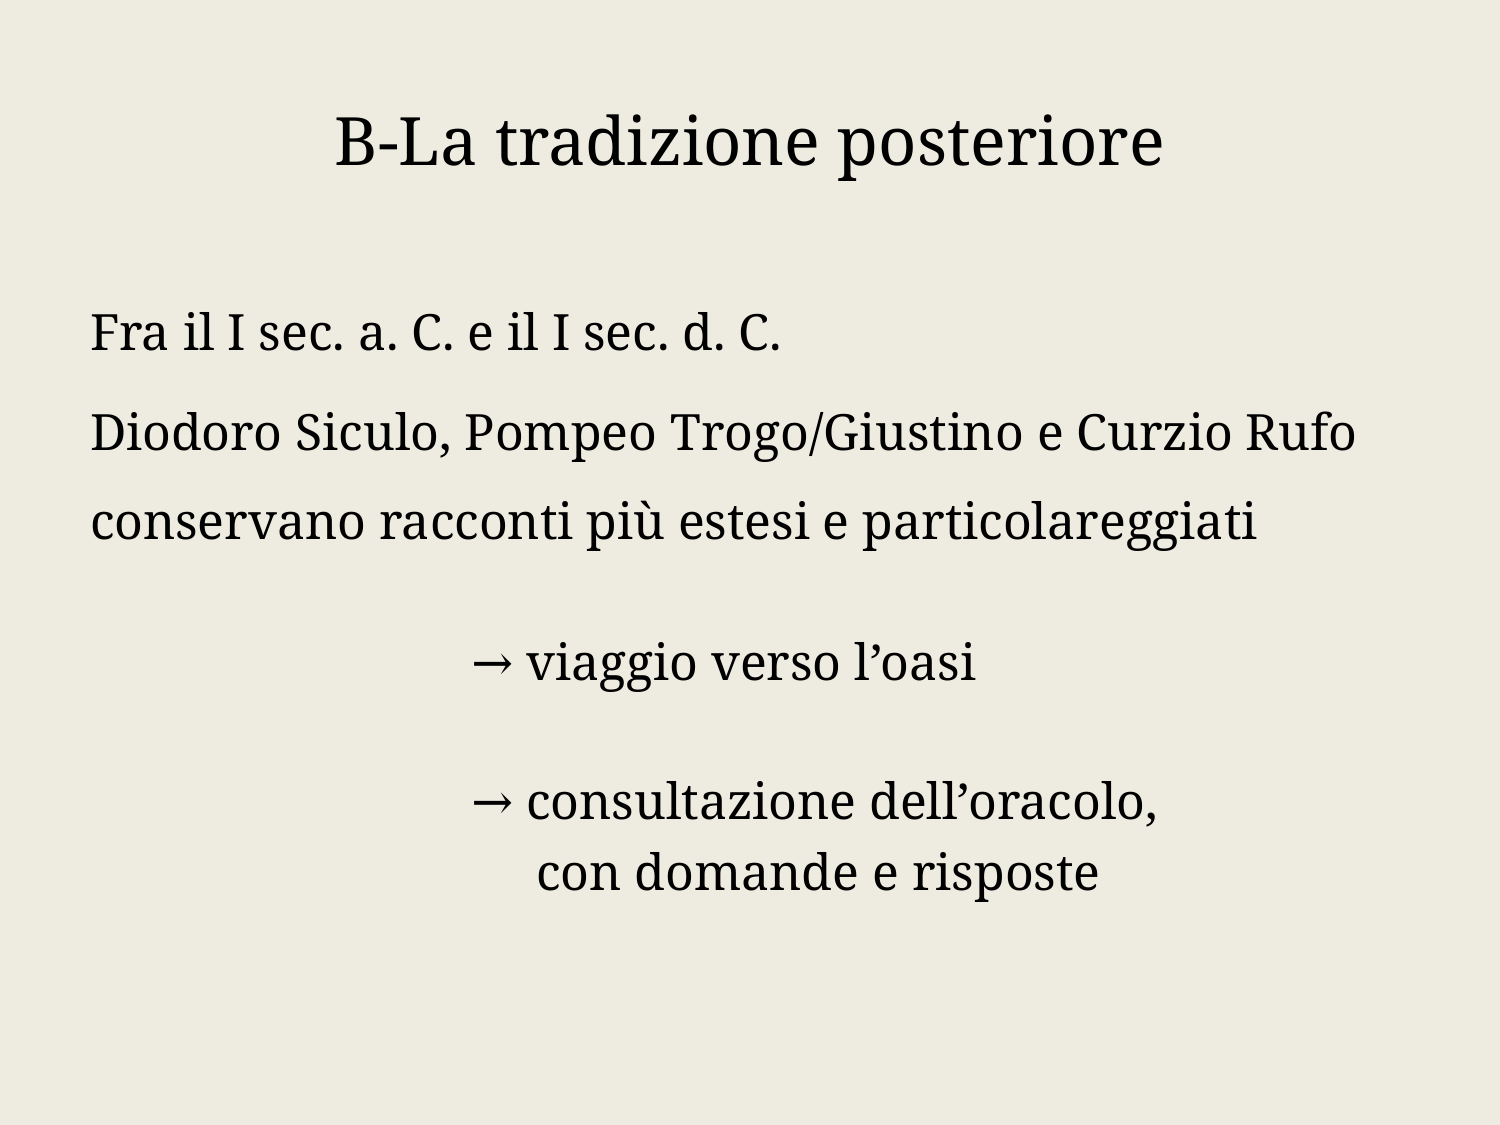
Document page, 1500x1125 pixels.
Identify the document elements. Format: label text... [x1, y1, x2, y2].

title B-La tradizione posteriore [75, 45, 1425, 233]
list Fra il I sec. a. C. e il I sec. d. C. Diodoro Siculo, Pompeo Trogo/Giustino e Curzio Rufo conservano racconti più estesi e particolareggiati → viaggio verso l’oasi → consultazione dell’oracolo, con domande e risposte [75, 262, 1425, 1005]
